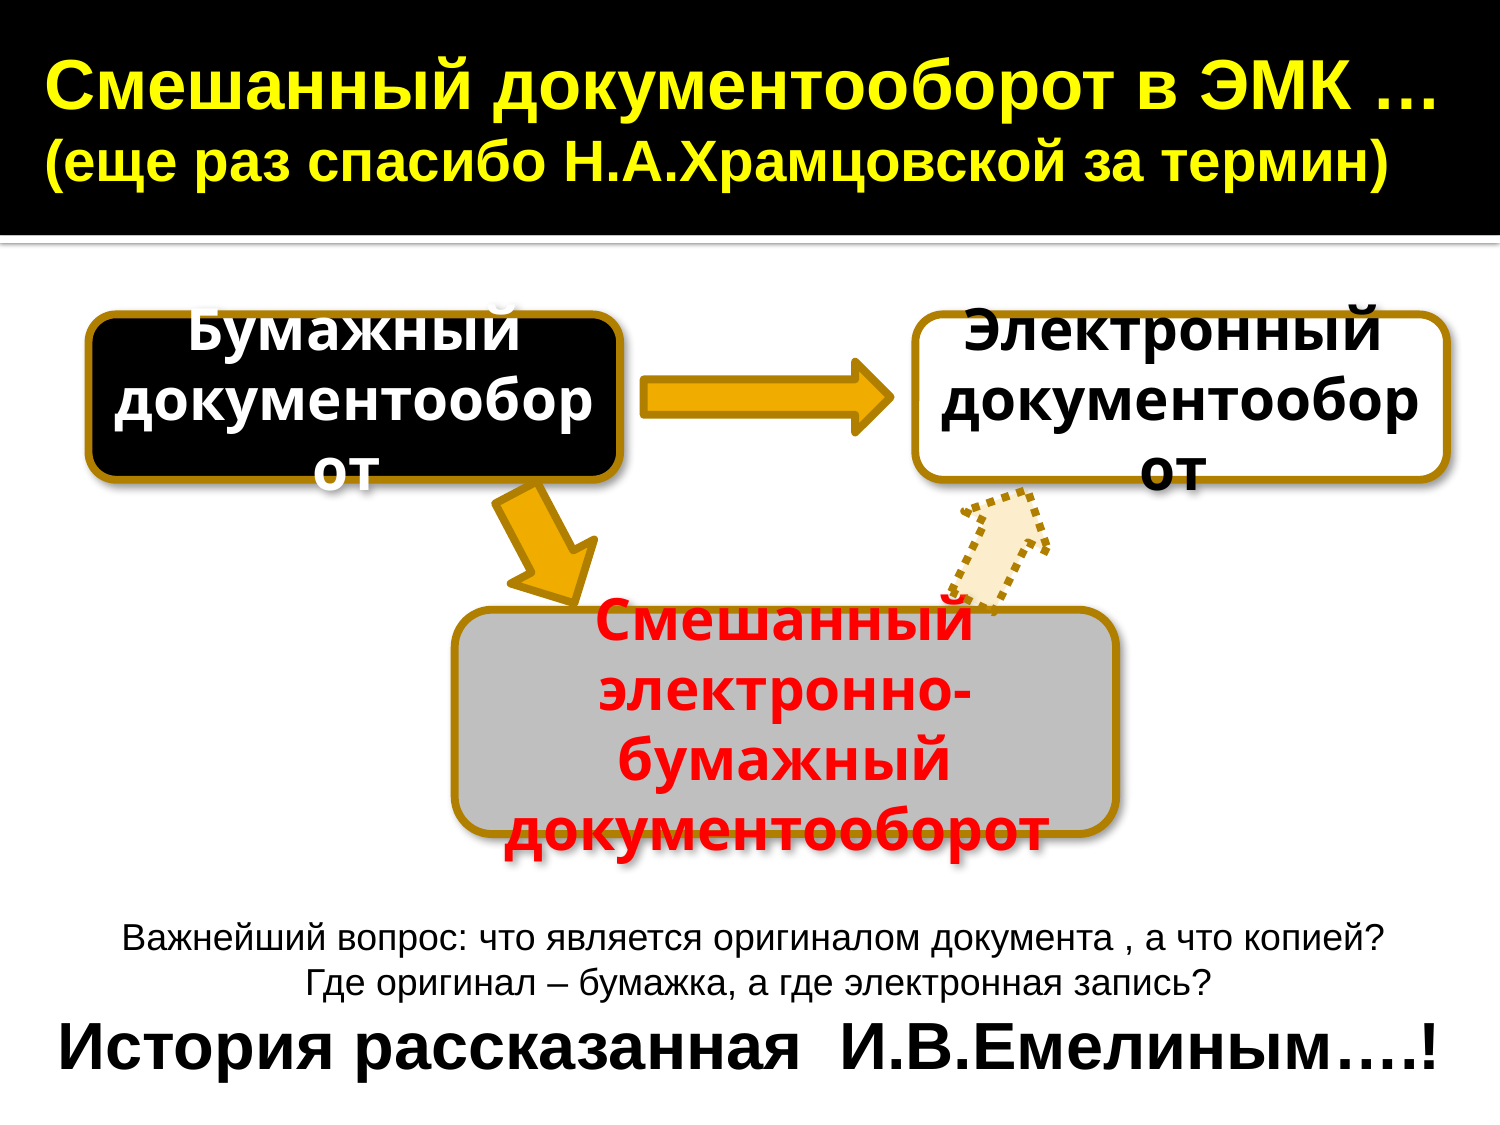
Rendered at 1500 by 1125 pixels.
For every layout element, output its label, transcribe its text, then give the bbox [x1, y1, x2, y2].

text_box [491, 477, 598, 607]
text_box Бумажный документооборот [84, 310, 625, 484]
text_box Смешанный электронно-бумажный документооборот [450, 605, 1121, 839]
text_box [947, 486, 1051, 617]
text_box [639, 357, 895, 437]
text_box Важнейший вопрос: что является оригиналом документа , а что копией? Где оригинал – бумажка, а где электронная запись? История рассказанная И.В.Емелиным….! [35, 905, 1483, 1125]
text_box Смешанный документооборот в ЭМК … (еще раз спасибо Н.А.Храмцовской за термин) [29, 30, 1471, 201]
text_box Электронный документооборот [911, 310, 1451, 484]
